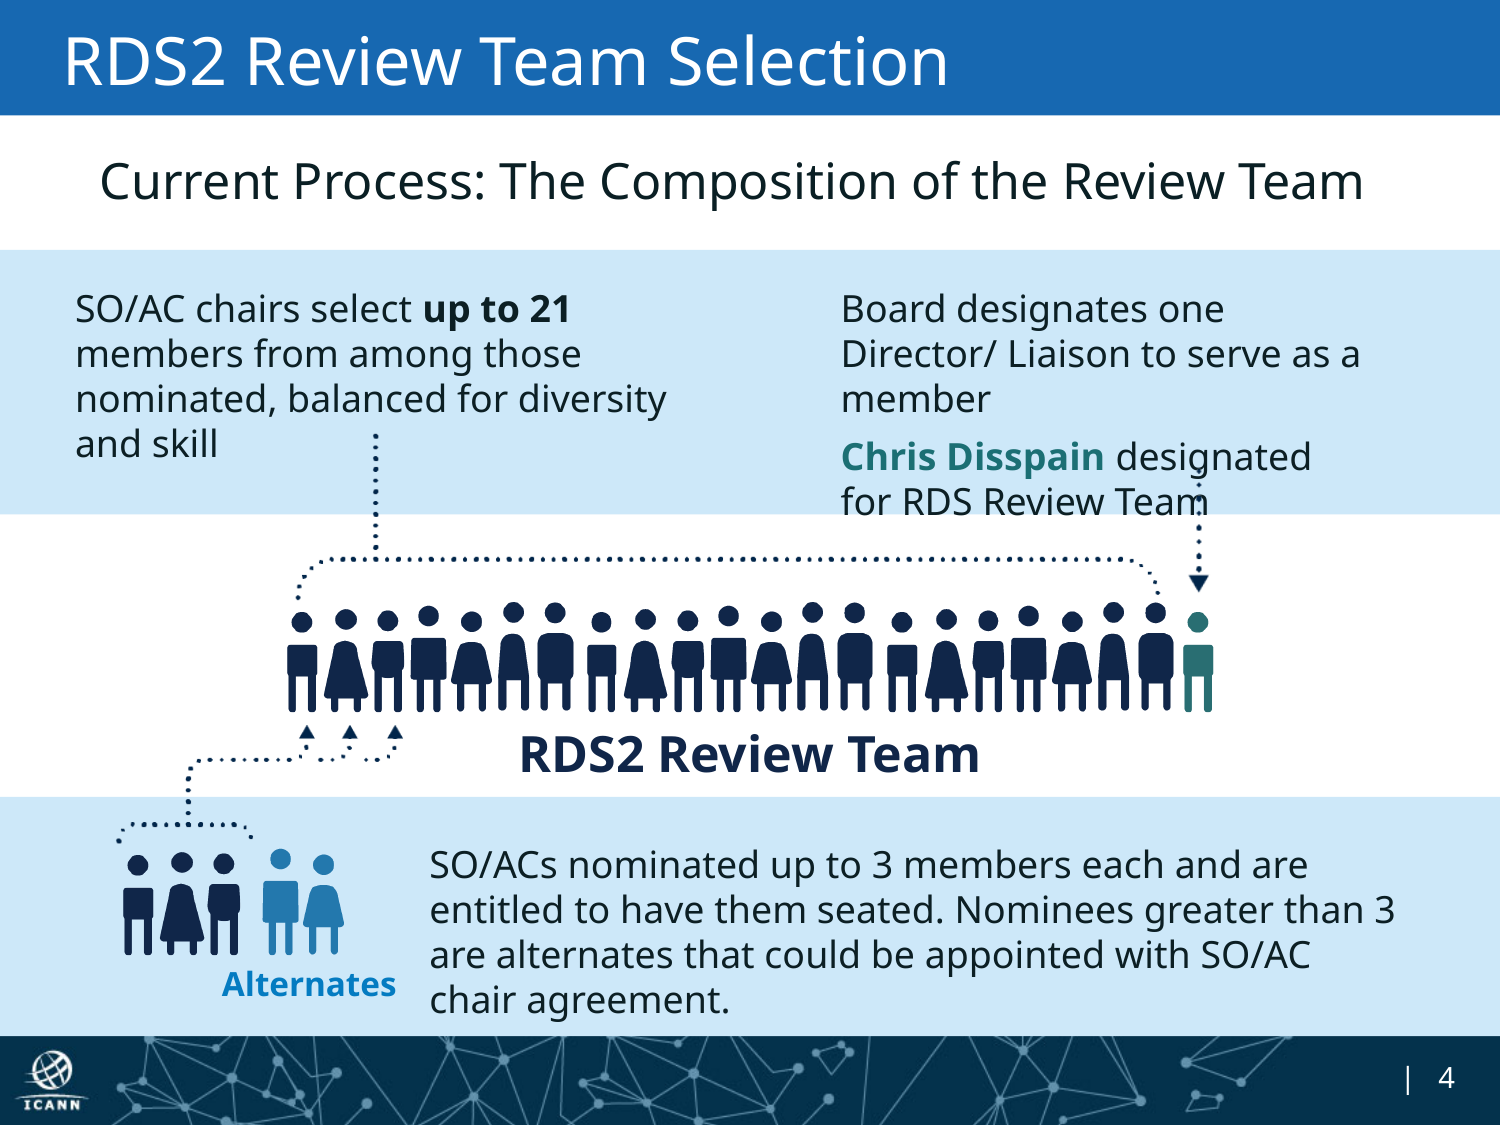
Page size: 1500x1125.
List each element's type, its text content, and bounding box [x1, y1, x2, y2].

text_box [120, 867, 241, 957]
text_box [0, 795, 1500, 1038]
picture [287, 425, 1220, 610]
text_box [284, 615, 1216, 714]
text_box Board designates one Director/ Liaison to serve as a member Chris Disspain designated for RDS Review Team [825, 277, 1378, 531]
picture [0, 1038, 1500, 1125]
text_box [0, 248, 1500, 517]
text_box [259, 867, 345, 957]
text_box SO/ACs nominated up to 3 members each and are entitled to have them seated. Nominees greater than 3 are alternates that could be appointed with SO/AC chair agreement. [414, 833, 1415, 1029]
text_box Alternates [207, 955, 412, 1011]
text_box RDS2 Review Team [503, 722, 997, 790]
text_box SO/AC chairs select up to 21 members from among those nominated, balanced for diversity and skill [60, 277, 748, 473]
title RDS2 Review Team Selection [0, 0, 1500, 116]
picture [99, 713, 414, 859]
text_box Current Process: The Composition of the Review Team [85, 142, 1415, 217]
